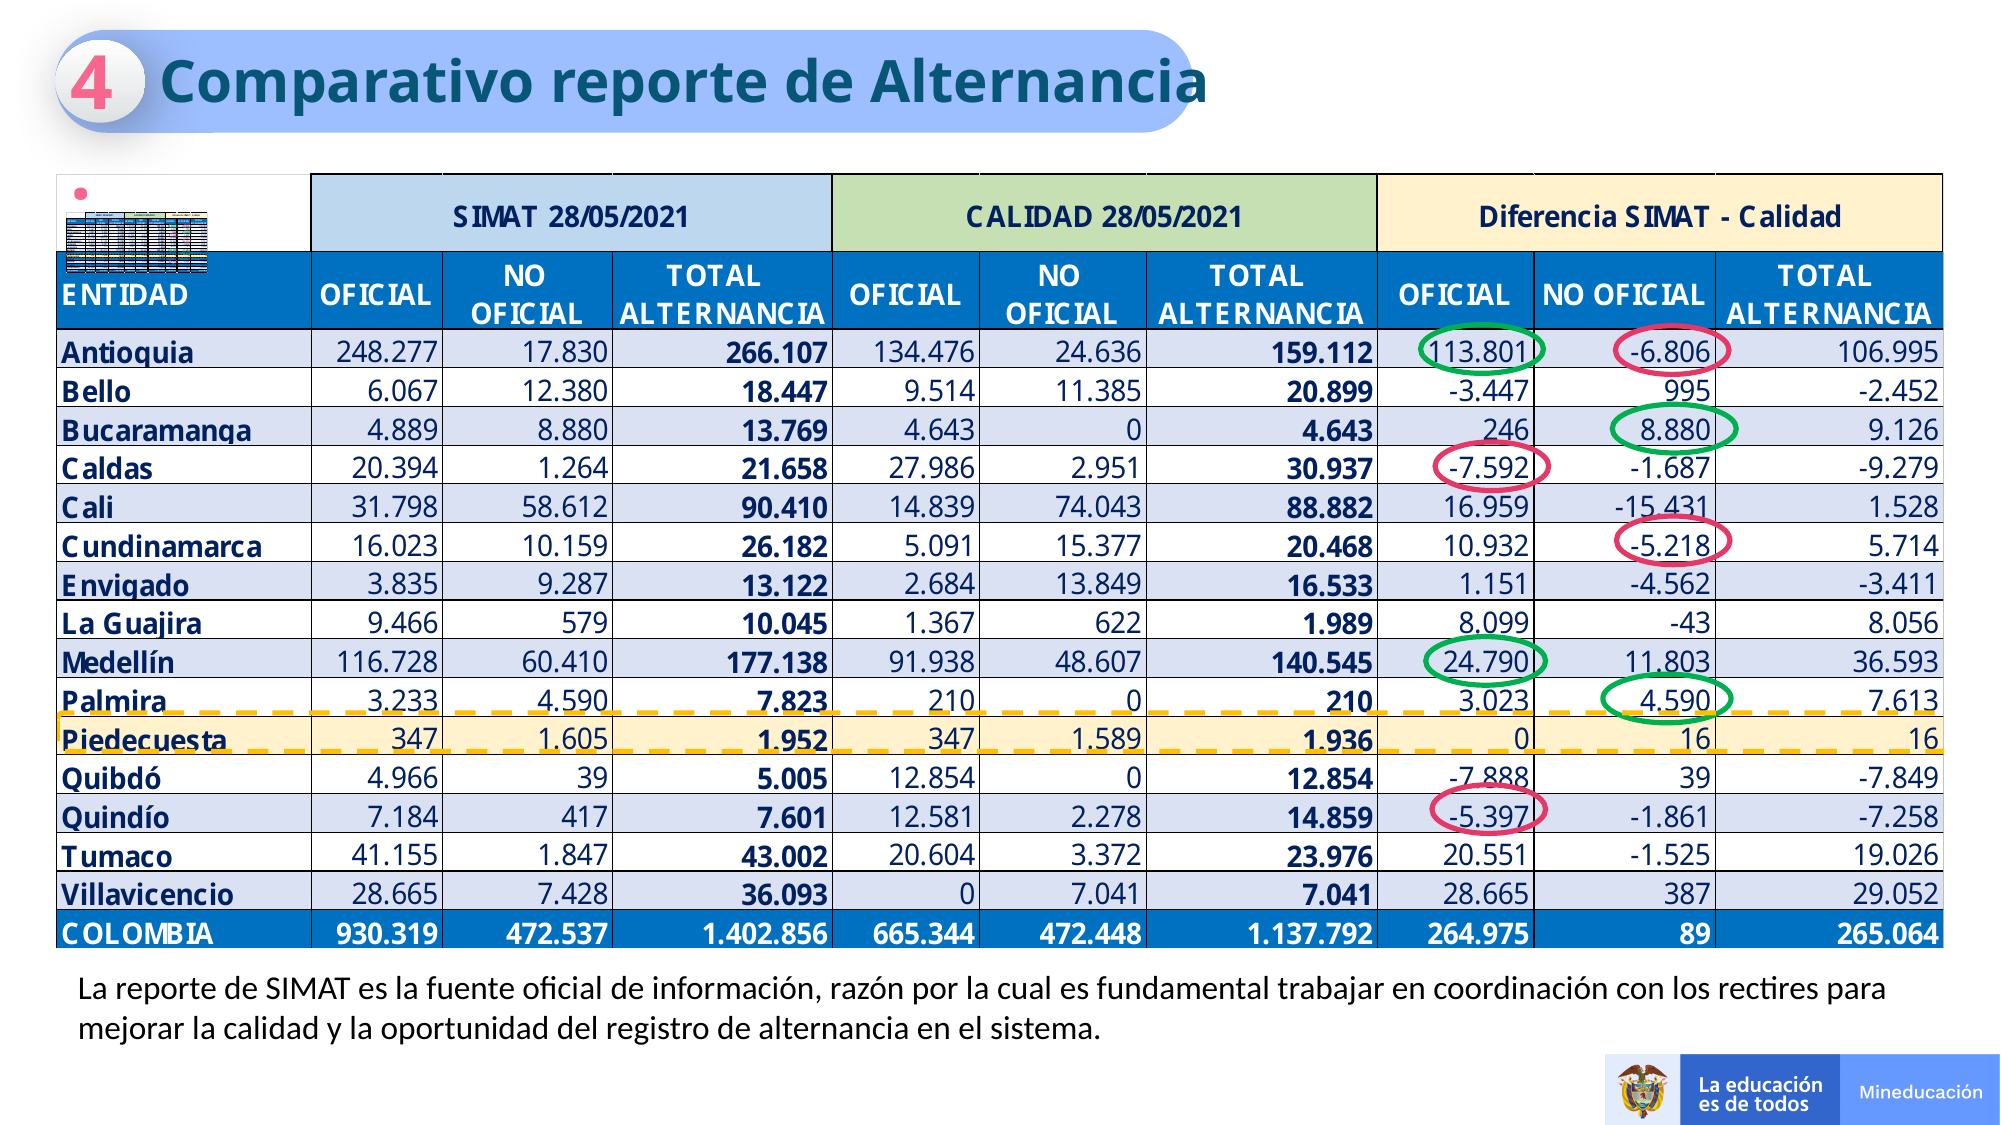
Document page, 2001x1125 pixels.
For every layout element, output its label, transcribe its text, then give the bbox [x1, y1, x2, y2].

text_box 4. [55, 26, 146, 173]
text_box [55, 173, 1945, 949]
text_box La reporte de SIMAT es la fuente oficial de información, razón por la cual es fundamental trabajar en coordinación con los rectires para mejorar la calidad y la oportunidad del registro de alternancia en el sistema. [63, 958, 1933, 1054]
text_box Comparativo reporte de Alternancia [145, 50, 1284, 121]
text_box [151, 28, 1184, 50]
picture [66, 212, 208, 273]
picture [1605, 1054, 2000, 1125]
text_box [172, 121, 1177, 134]
